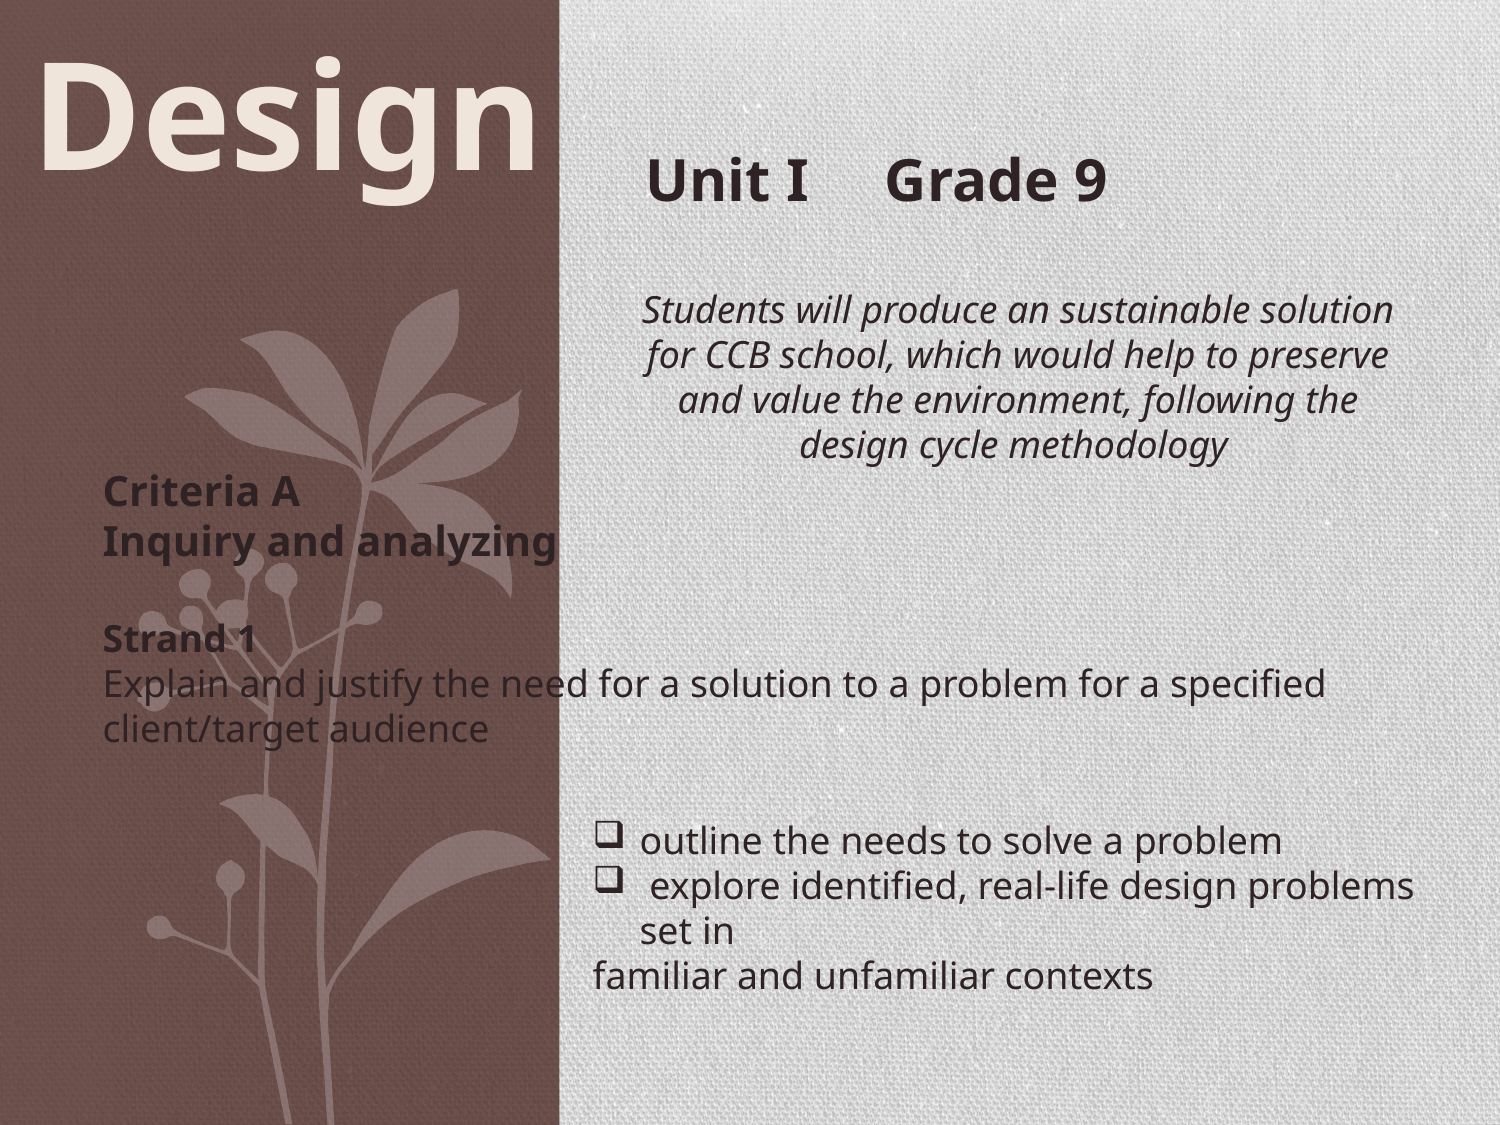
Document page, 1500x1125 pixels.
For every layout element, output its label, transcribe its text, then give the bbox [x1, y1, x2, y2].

text_box outline the needs to solve a problem explore identified, real-life design problems set in familiar and unfamiliar contexts [577, 809, 1444, 1005]
text_box Design [0, 13, 593, 208]
text_box Unit I Grade 9 Students will produce an sustainable solution for CCB school, which would help to preserve and value the environment, following the design cycle methodology [611, 118, 1426, 457]
text_box Criteria A Inquiry and analyzing Strand 1 Explain and justify the need for a solution to a problem for a specified client/target audience [87, 457, 1444, 758]
